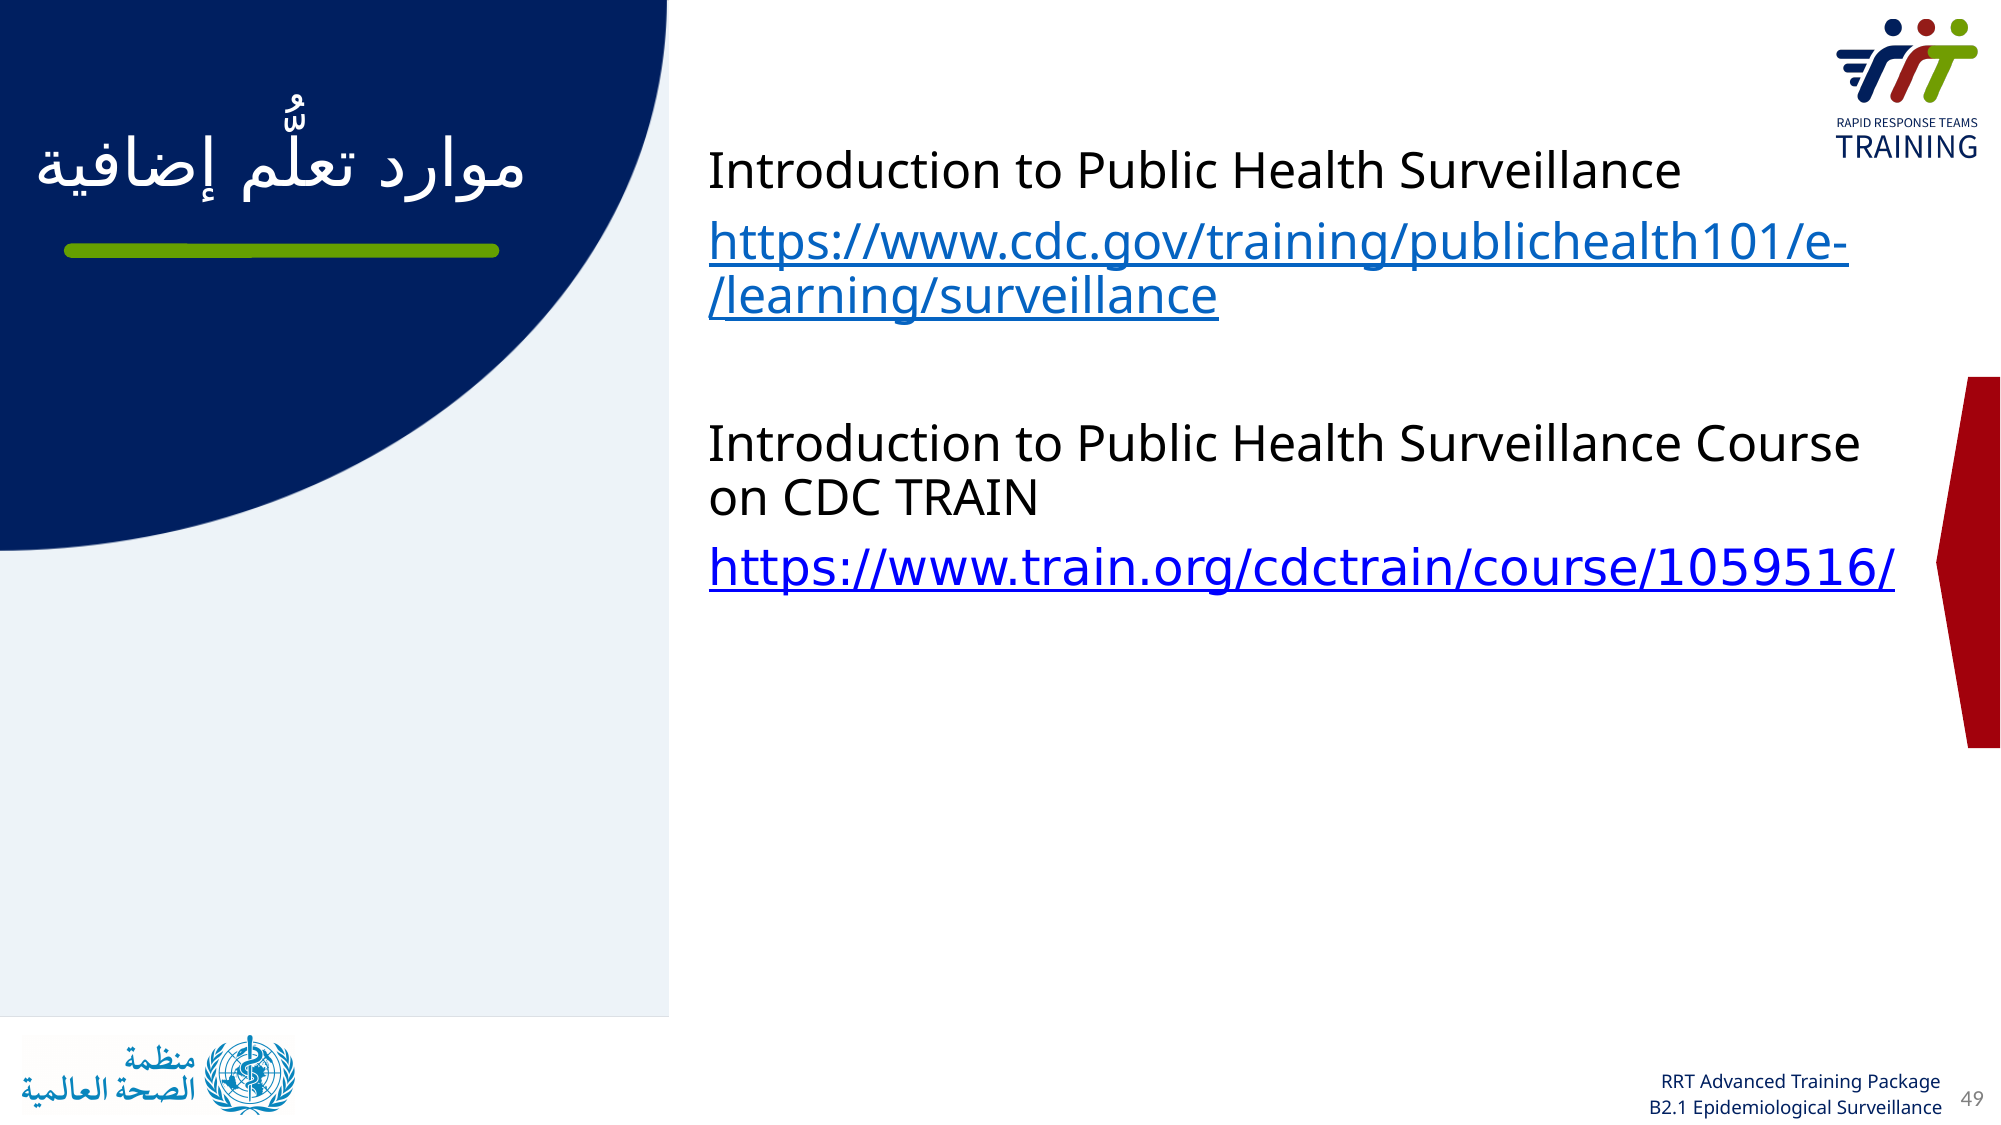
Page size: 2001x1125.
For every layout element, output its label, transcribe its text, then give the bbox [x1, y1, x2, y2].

picture [252, 1050, 258, 1059]
picture [0, 0, 669, 1018]
title موارد تعلُّم إضافية [0, 121, 537, 362]
list Introduction to Public Health Surveillance https://www.cdc.gov/training/publichealth101/e-learning/surveillance/ Introduction to Public Health Surveillance Course on CDC TRAIN https://www.train.org/cdctrain/course/1059516/ [700, 137, 1937, 1049]
picture [22, 1035, 295, 1115]
picture [1835, 19, 1978, 167]
